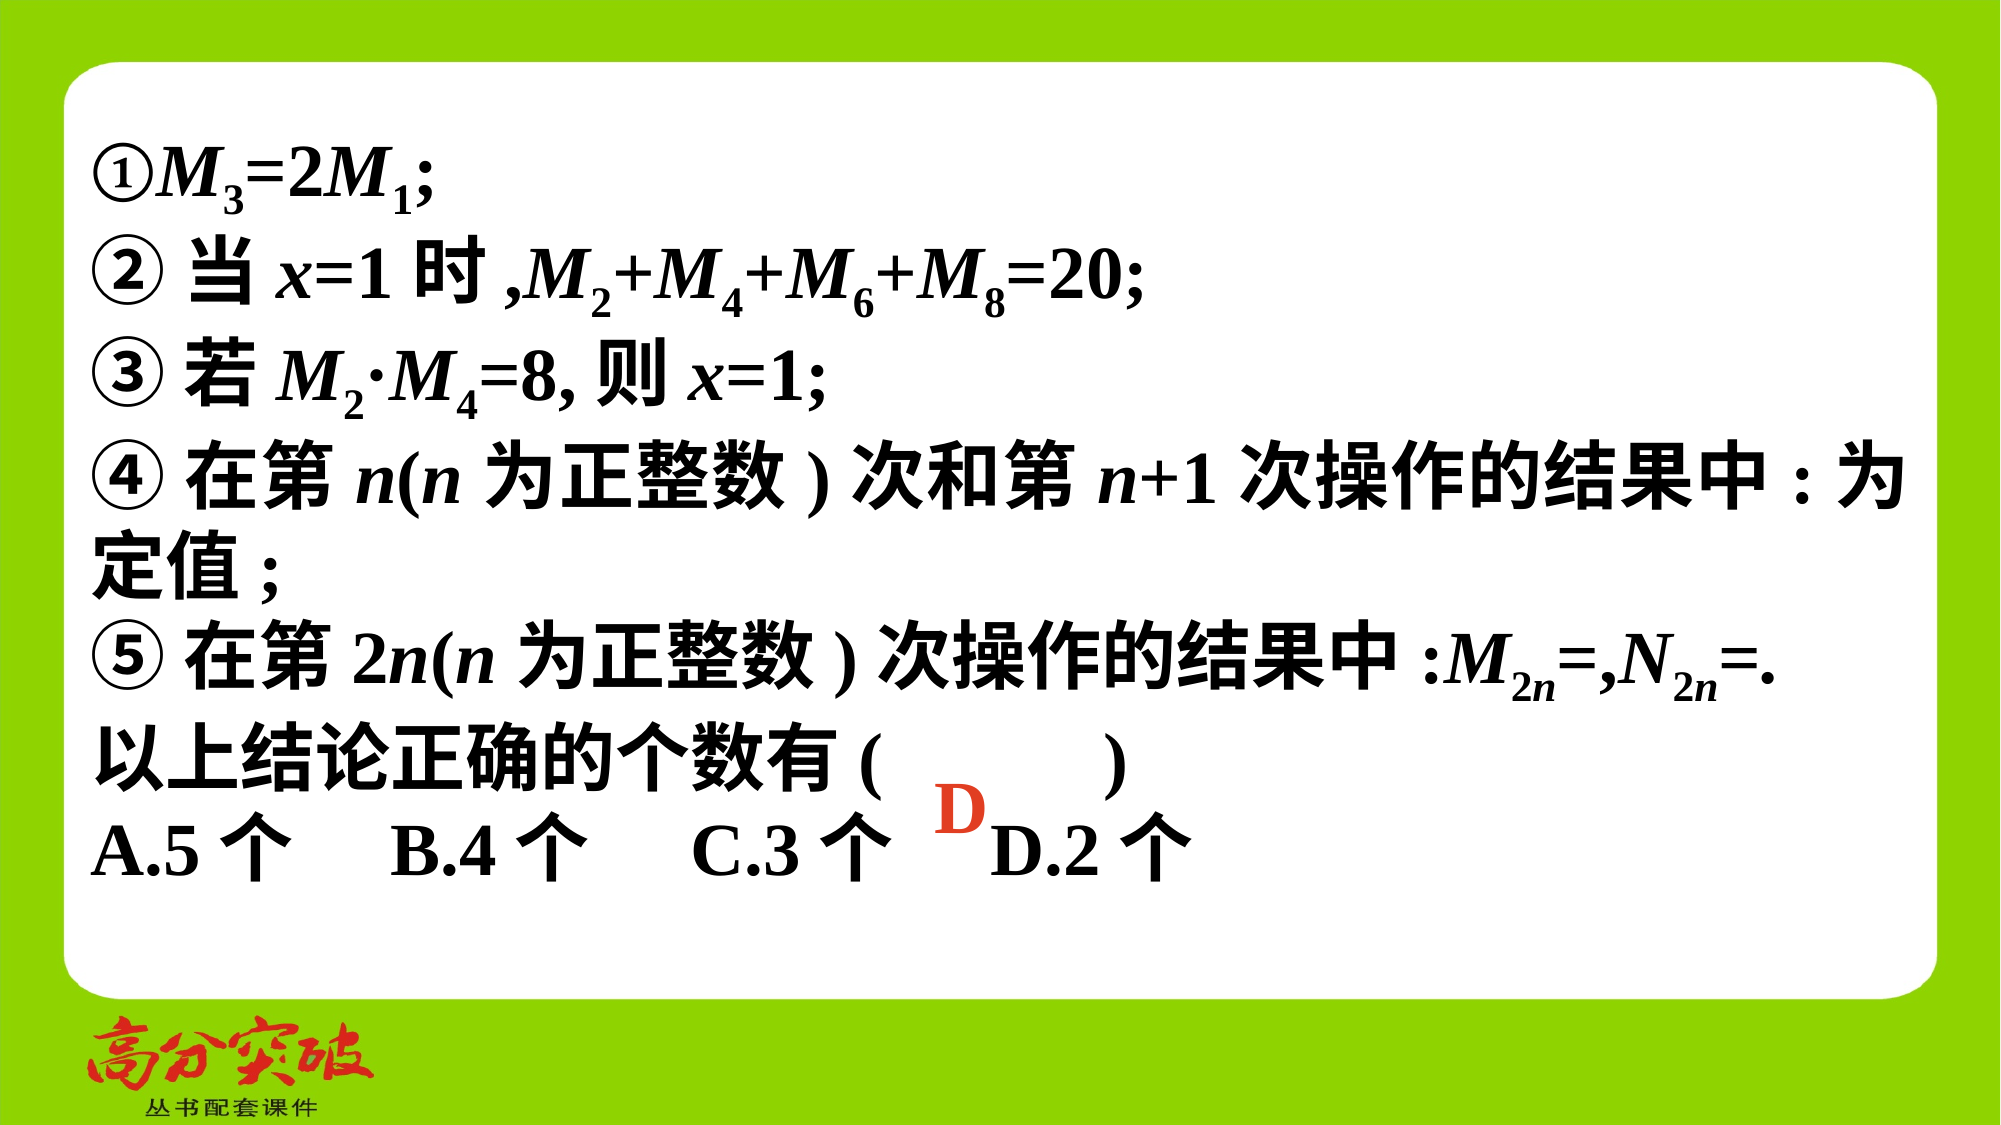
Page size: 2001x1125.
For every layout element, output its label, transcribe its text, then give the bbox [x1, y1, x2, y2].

picture [0, 0, 2001, 1125]
text_box D [919, 751, 1024, 857]
